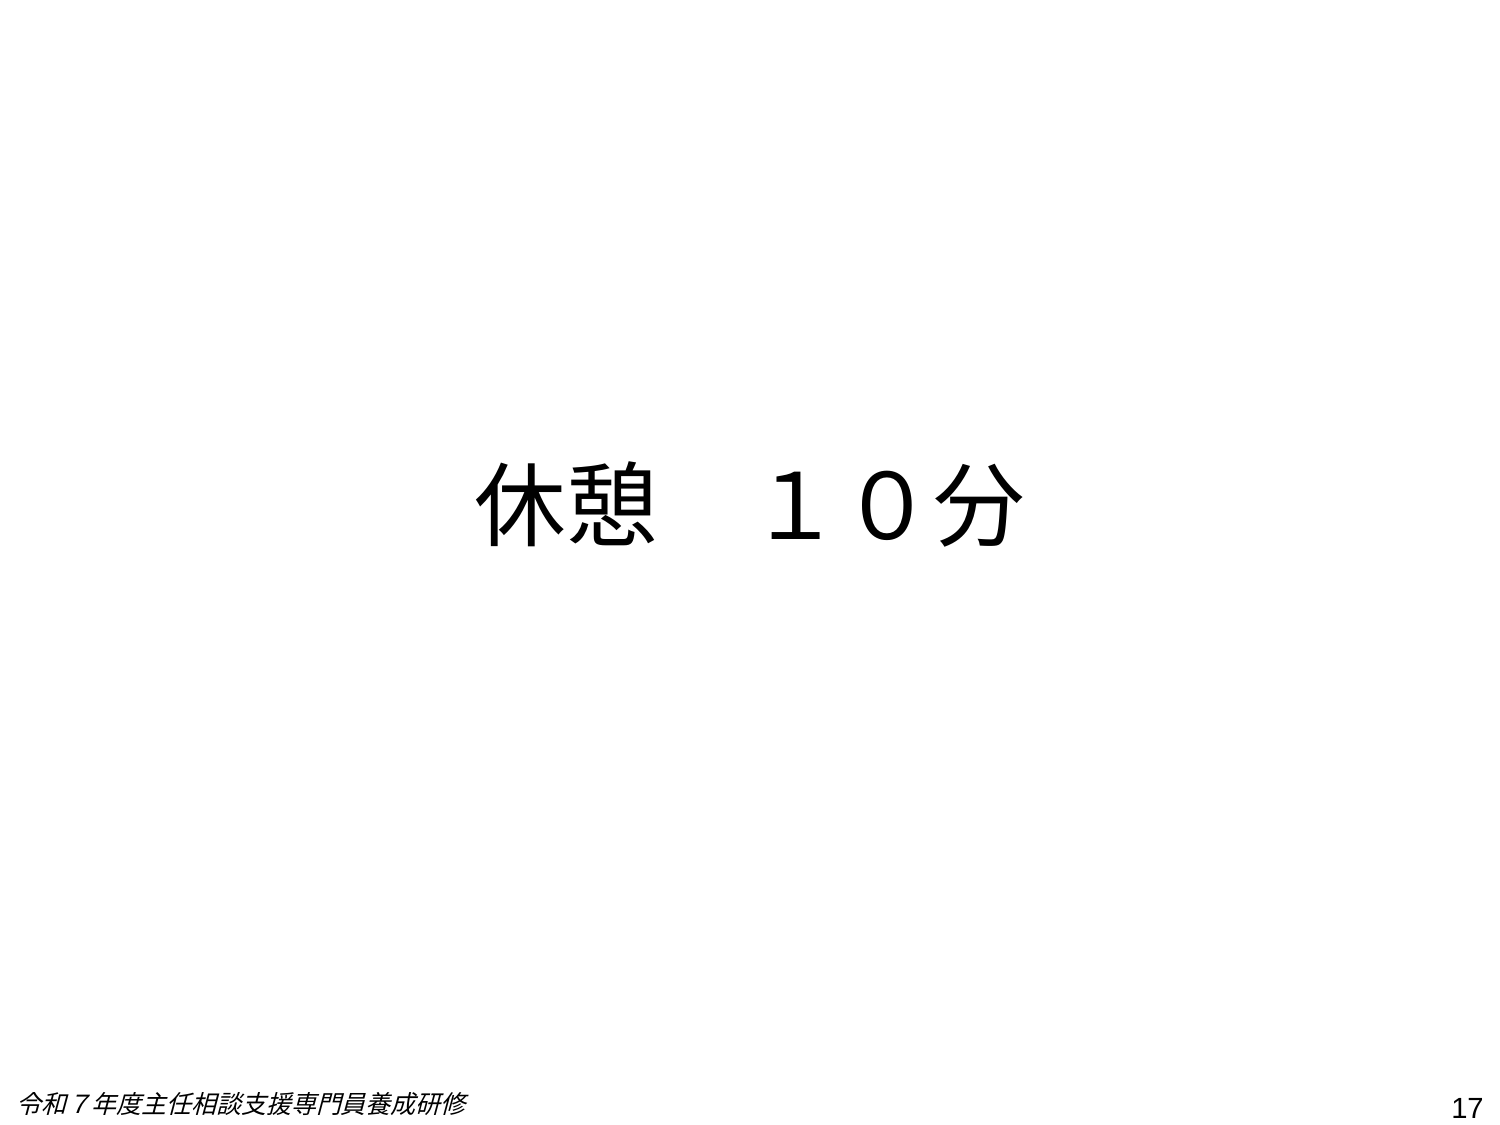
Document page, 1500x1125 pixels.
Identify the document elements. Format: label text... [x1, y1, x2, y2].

footer 令和７年度主任相談支援専門員養成研修 [1, 1080, 547, 1125]
title 休憩 １０分 [75, 408, 1425, 597]
slide_number 17 [1148, 1081, 1499, 1125]
